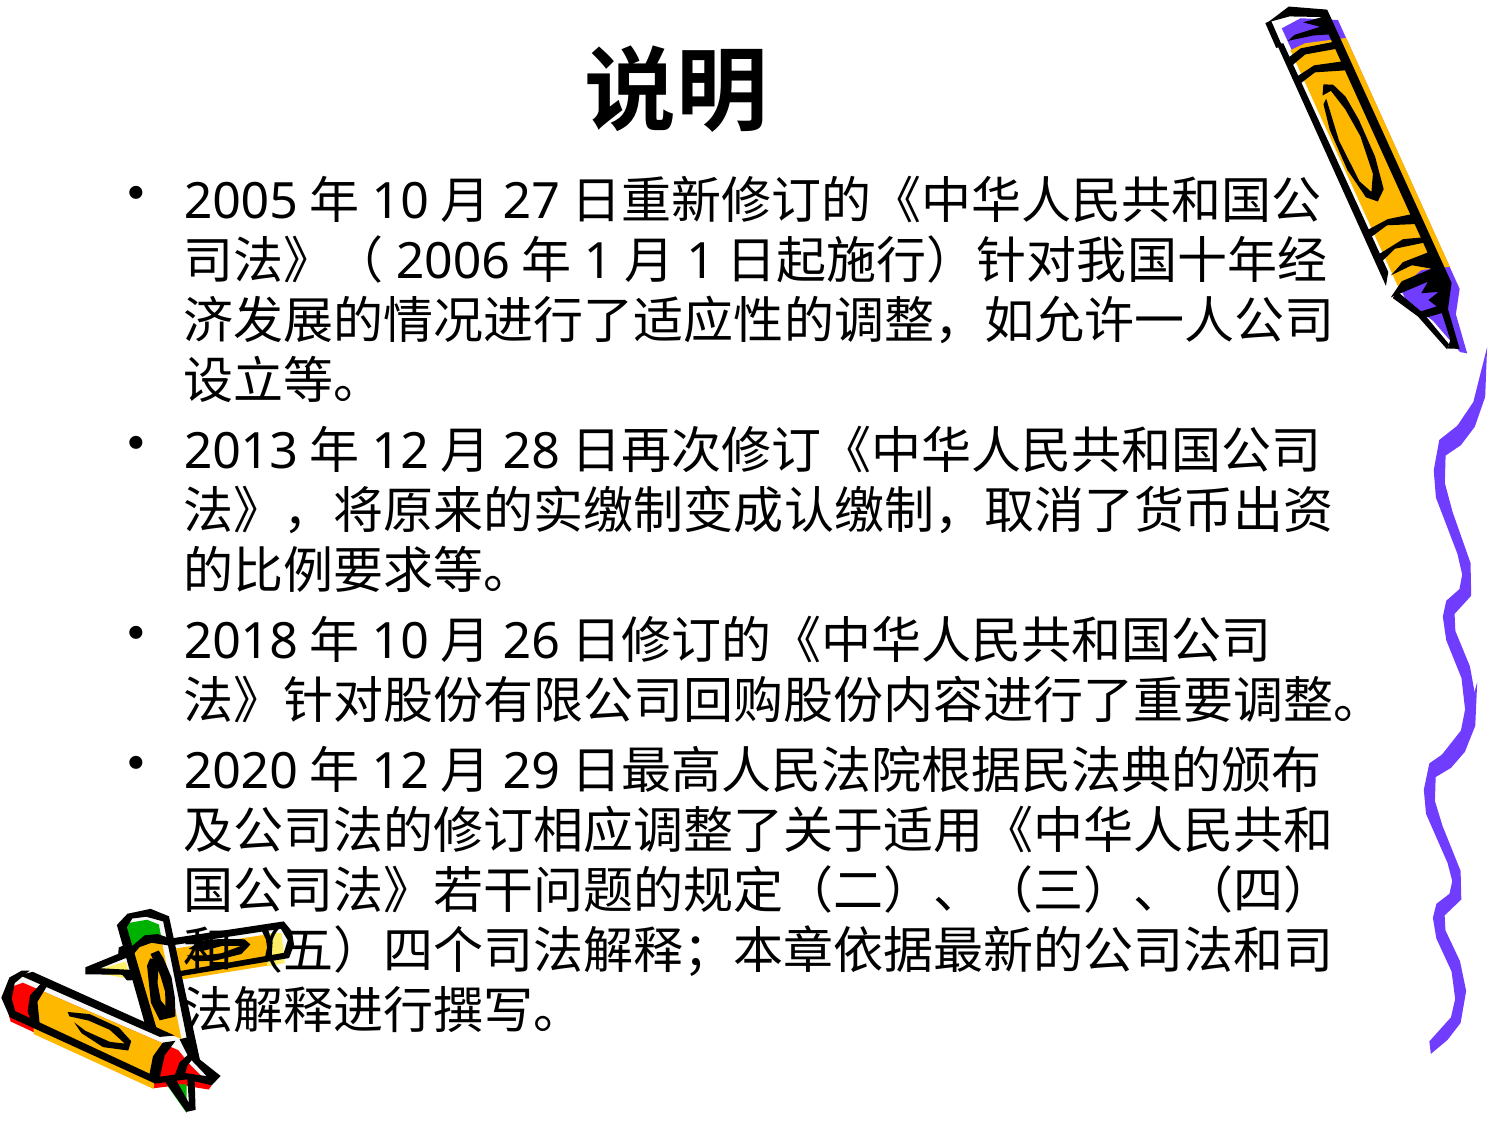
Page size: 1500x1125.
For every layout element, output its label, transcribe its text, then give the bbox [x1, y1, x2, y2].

list 2005年10月27日重新修订的《中华人民共和国公司法》（2006年1月1日起施行）针对我国十年经济发展的情况进行了适应性的调整，如允许一人公司设立等。 2013年12月28日再次修订《中华人民共和国公司法》，将原来的实缴制变成认缴制，取消了货币出资的比例要求等。 2018年10月26日修订的《中华人民共和国公司法》针对股份有限公司回购股份内容进行了重要调整。 2020年12月29日最高人民法院根据民法典的颁布及公司法的修订相应调整了关于适用《中华人民共和国公司法》若干问题的规定（二）、（三）、（四）和（五）四个司法解释；本章依据最新的公司法和司法解释进行撰写。 [112, 160, 1376, 1036]
title 说明 [112, 24, 1240, 150]
